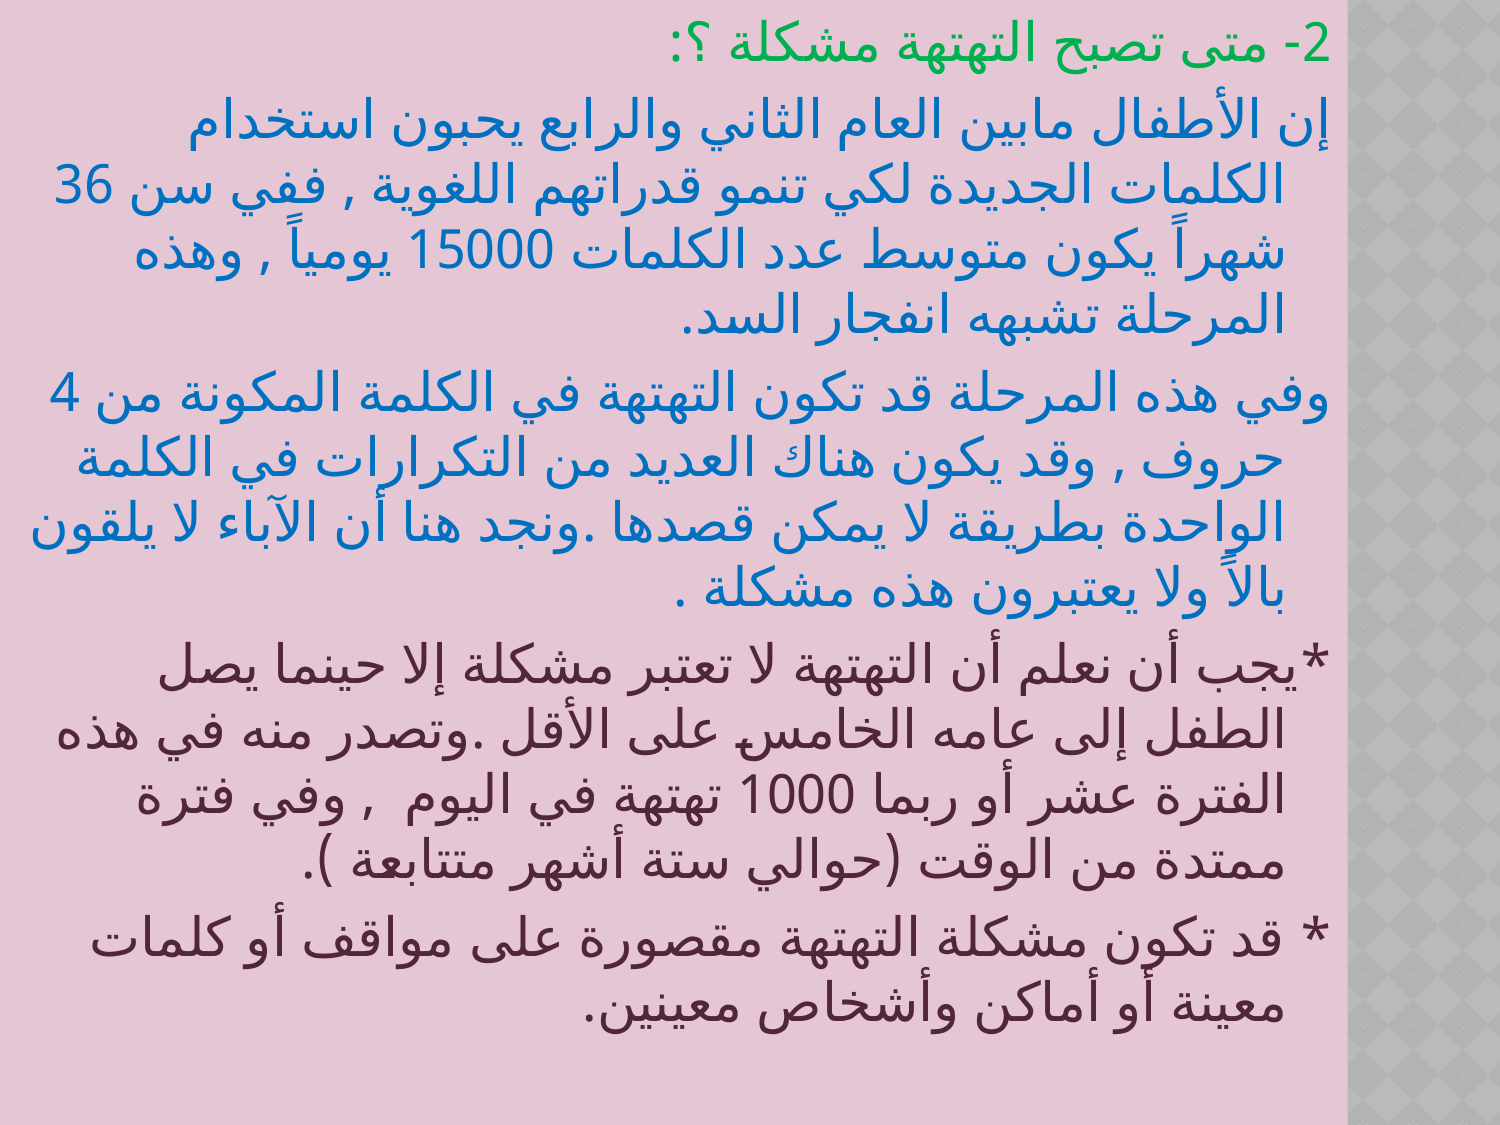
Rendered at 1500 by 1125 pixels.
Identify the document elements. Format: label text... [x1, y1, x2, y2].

list 2- متى تصبح التهتهة مشكلة ؟: إن الأطفال مابين العام الثاني والرابع يحبون استخدام الكلمات الجديدة لكي تنمو قدراتهم اللغوية , ففي سن 36 شهراً يكون متوسط عدد الكلمات 15000 يومياً , وهذه المرحلة تشبهه انفجار السد. وفي هذه المرحلة قد تكون التهتهة في الكلمة المكونة من 4 حروف , وقد يكون هناك العديد من التكرارات في الكلمة الواحدة بطريقة لا يمكن قصدها .ونجد هنا أن الآباء لا يلقون بالاً ولا يعتبرون هذه مشكلة . *يجب أن نعلم أن التهتهة لا تعتبر مشكلة إلا حينما يصل الطفل إلى عامه الخامس على الأقل .وتصدر منه في هذه الفترة عشر أو ربما 1000 تهتهة في اليوم , وفي فترة ممتدة من الوقت (حوالي ستة أشهر متتابعة ). * قد تكون مشكلة التهتهة مقصورة على مواقف أو كلمات معينة أو أماكن وأشخاص معينين. [0, 0, 1348, 1125]
